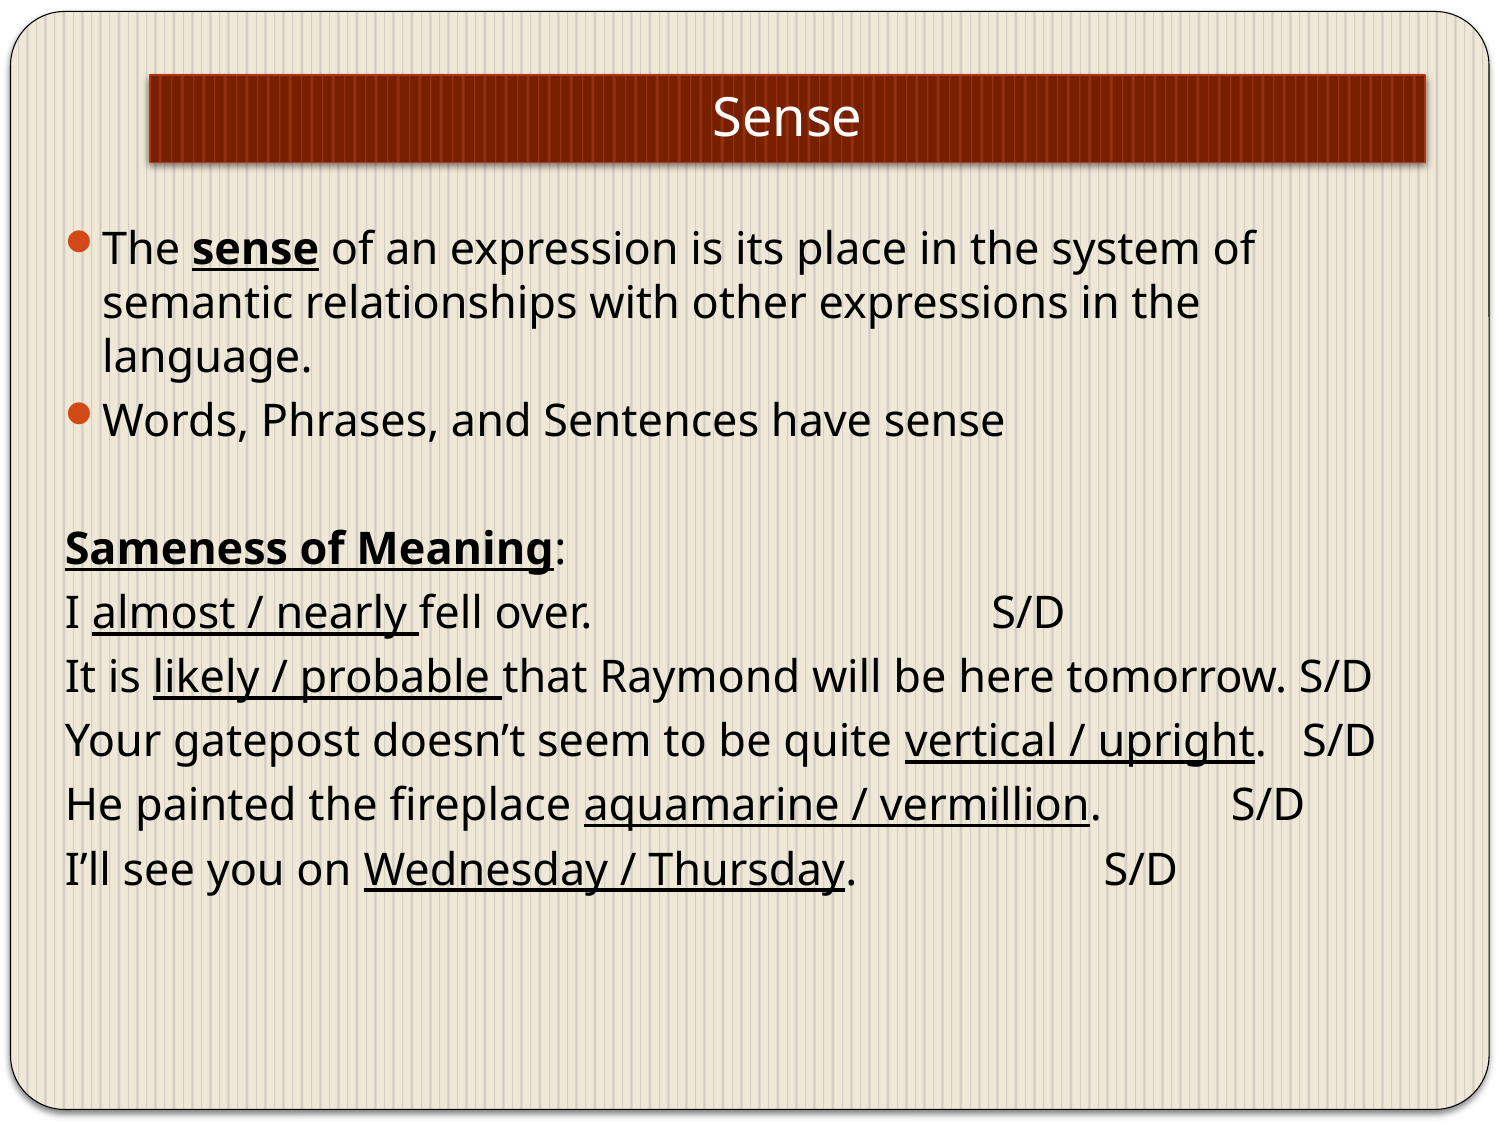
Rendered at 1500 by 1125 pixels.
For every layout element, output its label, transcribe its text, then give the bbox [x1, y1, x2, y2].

list The sense of an expression is its place in the system of semantic relationships with other expressions in the language. Words, Phrases, and Sentences have sense Sameness of Meaning: I almost / nearly fell over. S/D It is likely / probable that Raymond will be here tomorrow. S/D Your gatepost doesn’t seem to be quite vertical / upright. S/D He painted the fireplace aquamarine / vermillion. S/D I’ll see you on Wednesday / Thursday. S/D [50, 212, 1425, 1100]
title Sense [149, 74, 1426, 163]
